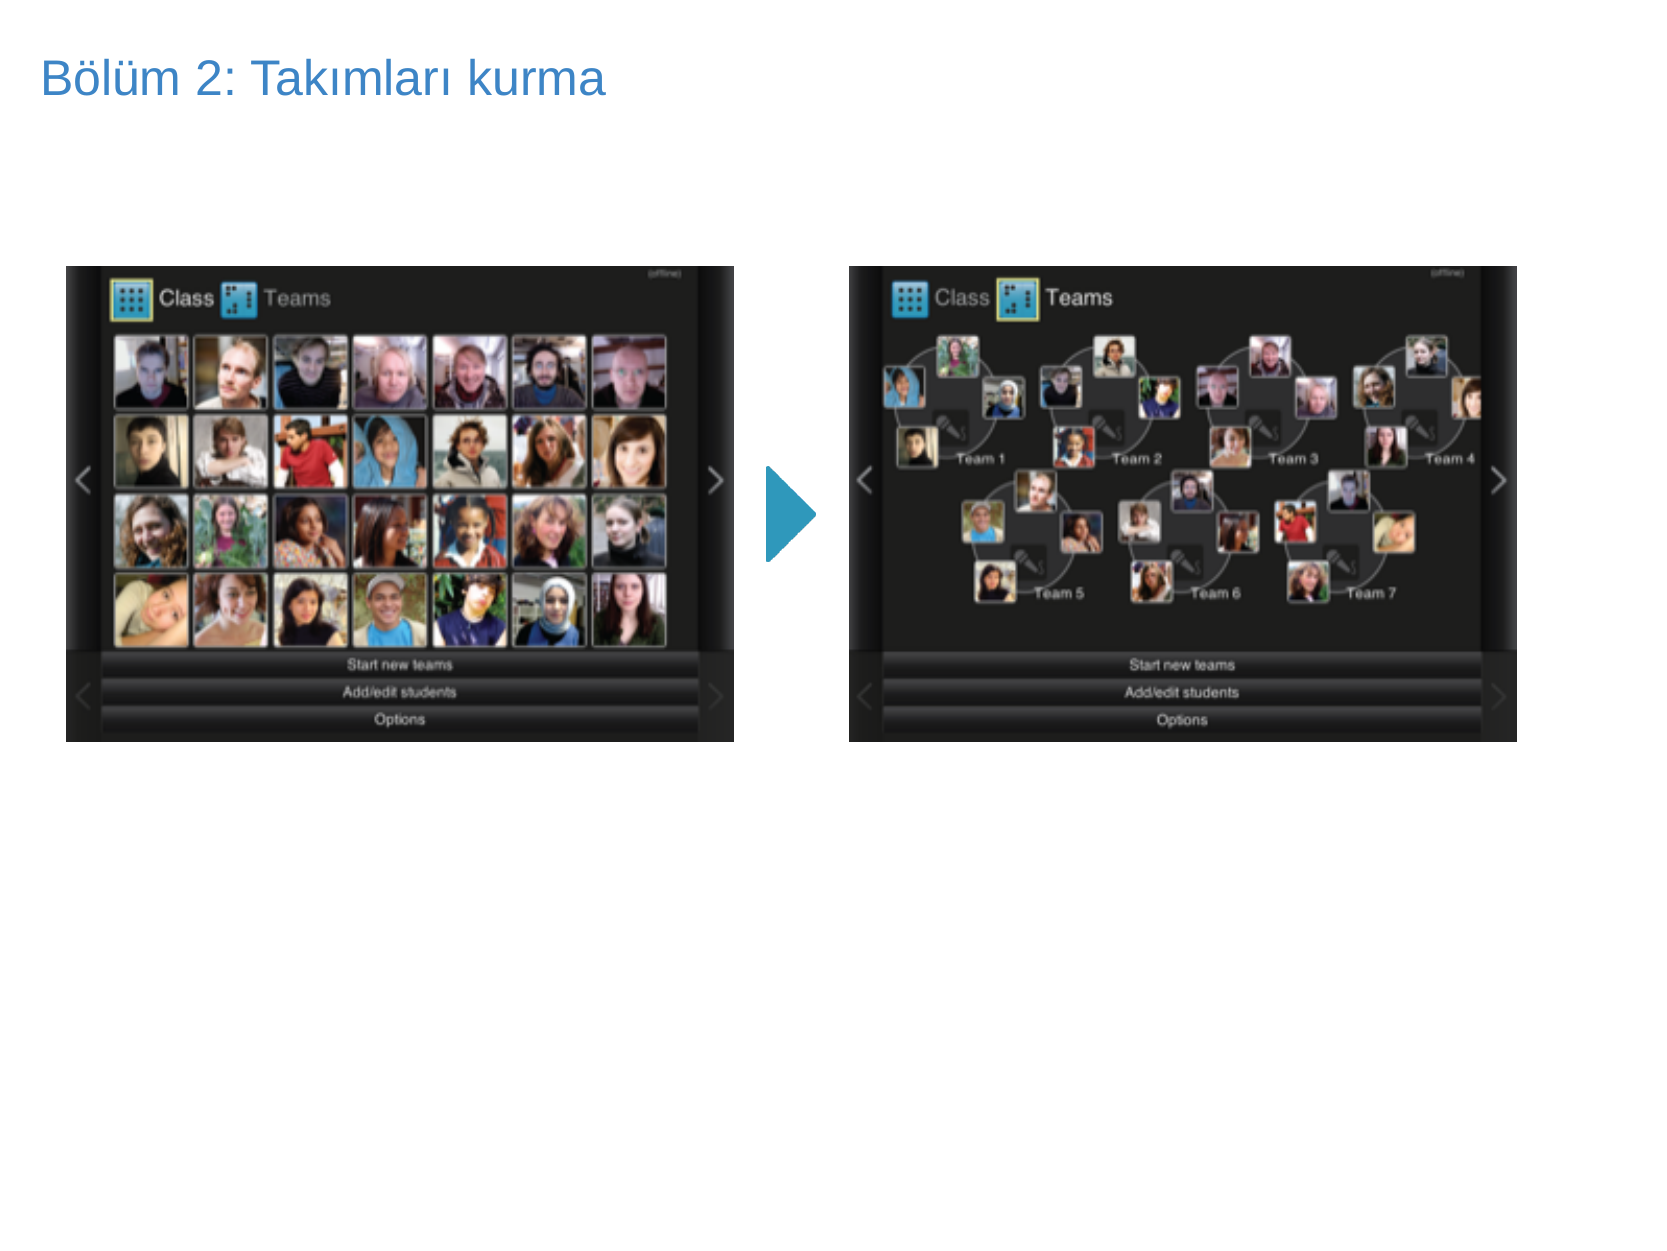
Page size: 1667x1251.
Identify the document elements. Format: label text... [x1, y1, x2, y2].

picture [66, 266, 734, 742]
picture [849, 266, 1517, 742]
picture [766, 466, 817, 562]
title Bölüm 2: Takımları kurma [40, 49, 983, 125]
